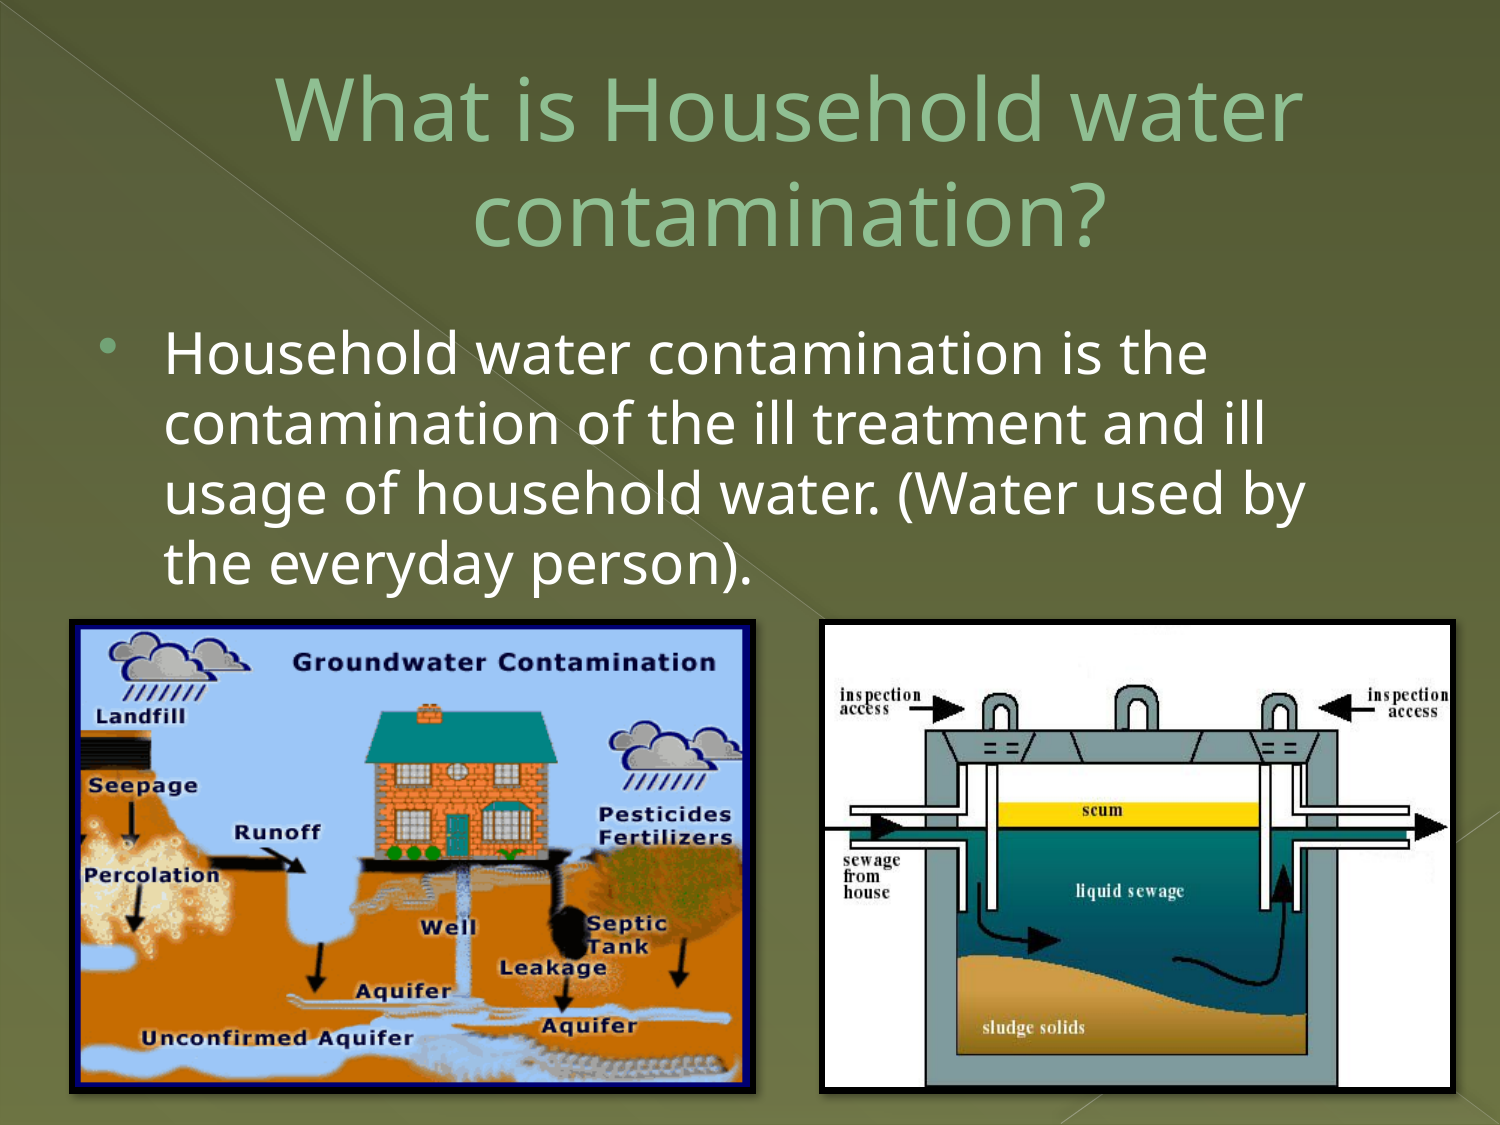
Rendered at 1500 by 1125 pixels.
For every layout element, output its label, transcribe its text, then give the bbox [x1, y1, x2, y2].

title What is Household water contamination? [75, 43, 1425, 274]
list Household water contamination is the contamination of the ill treatment and ill usage of household water. (Water used by the everyday person). [75, 308, 1425, 1059]
picture [824, 624, 1451, 1088]
picture [74, 624, 751, 1088]
